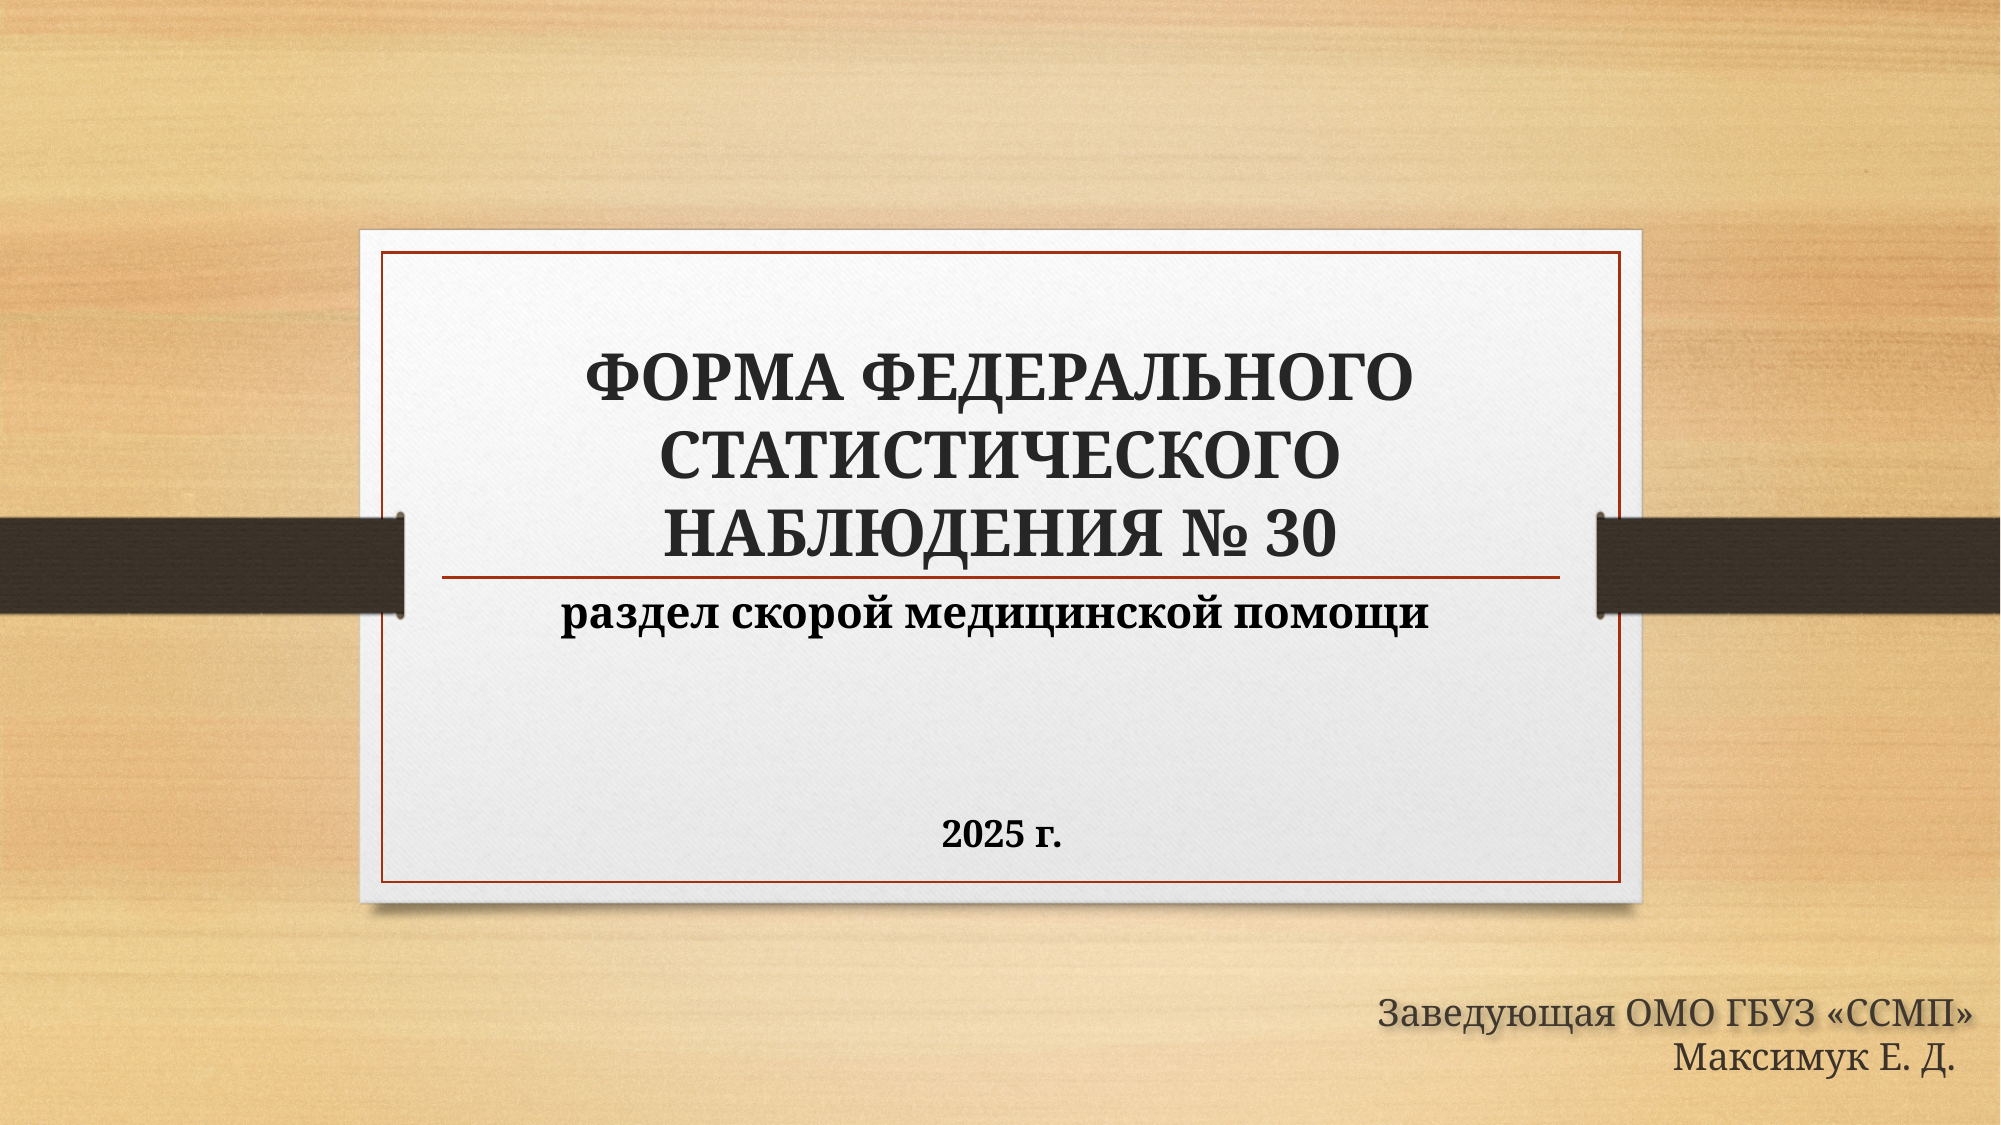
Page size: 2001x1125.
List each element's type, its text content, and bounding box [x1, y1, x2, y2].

text_box 2025 г. [927, 802, 1078, 863]
text_box Максимук Е. Д. [1657, 1025, 1972, 1086]
title ФОРМА ФЕДЕРАЛЬНОГО СТАТИСТИЧЕСКОГО НАБЛЮДЕНИЯ № 30 [386, 328, 1615, 577]
picture [0, 0, 2001, 1125]
text_box Заведующая ОМО ГБУЗ «ССМП» [1362, 981, 1990, 1042]
subtitle раздел скорой медицинской помощи [441, 576, 1560, 794]
